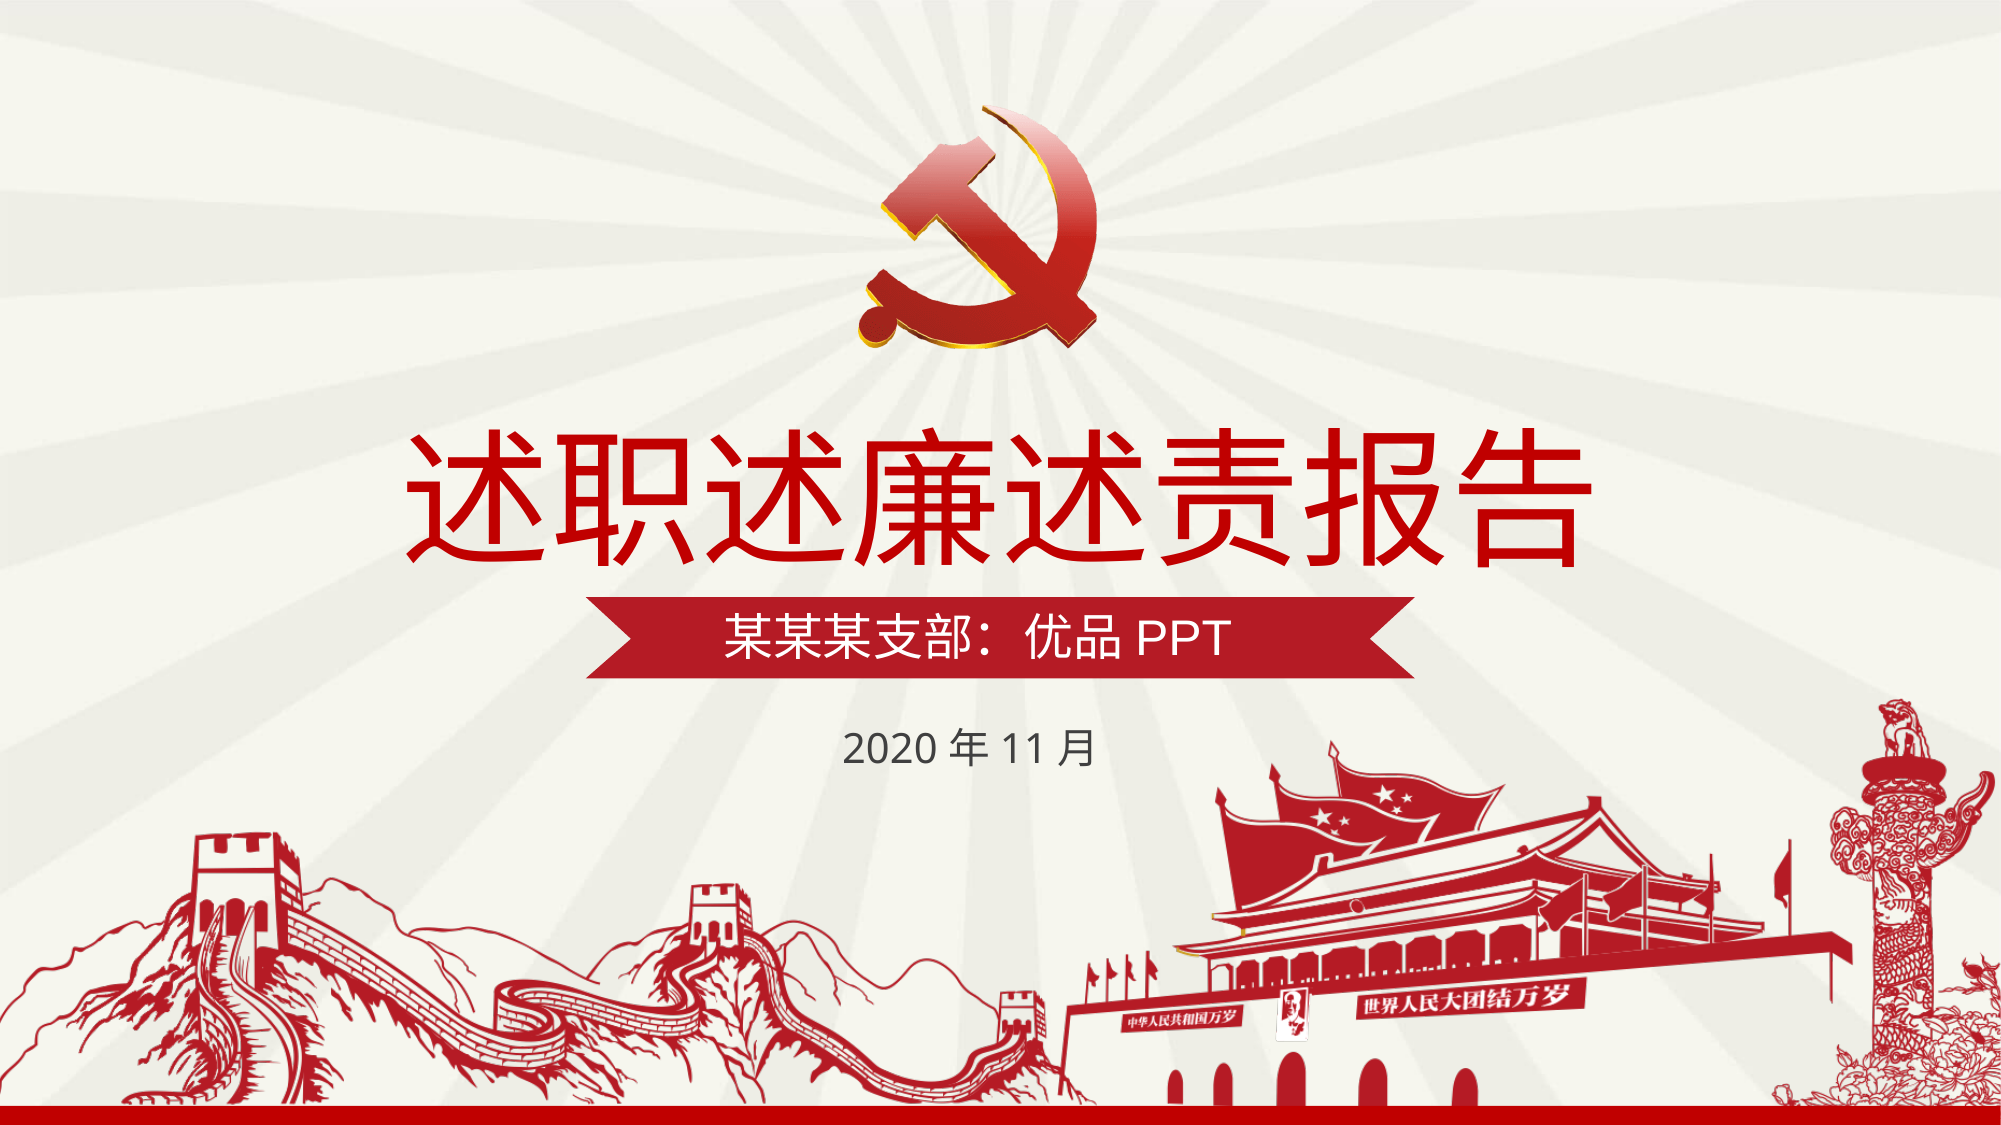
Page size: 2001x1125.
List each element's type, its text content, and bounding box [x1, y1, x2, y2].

text_box 述职述廉述责报告 [130, 427, 1871, 562]
picture [0, 0, 2001, 1119]
